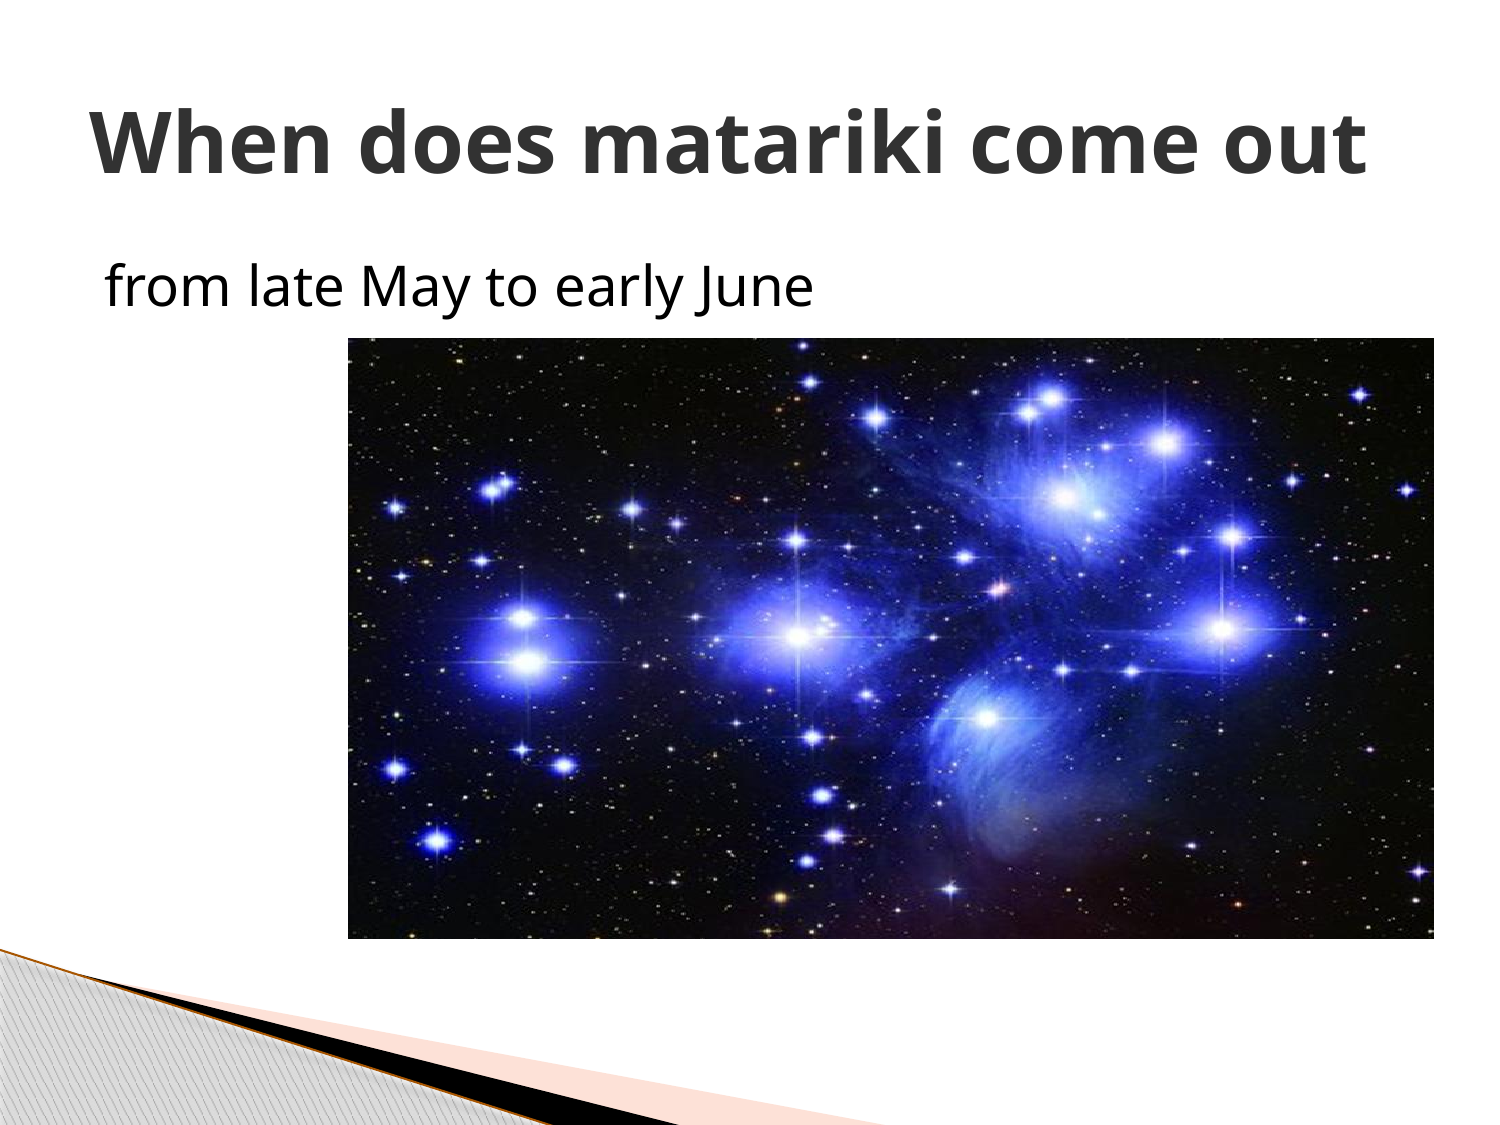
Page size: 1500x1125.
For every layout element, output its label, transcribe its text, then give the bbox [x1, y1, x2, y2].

picture [348, 337, 1435, 939]
title When does matariki come out [75, 45, 1425, 233]
list from late May to early June [75, 243, 1425, 986]
